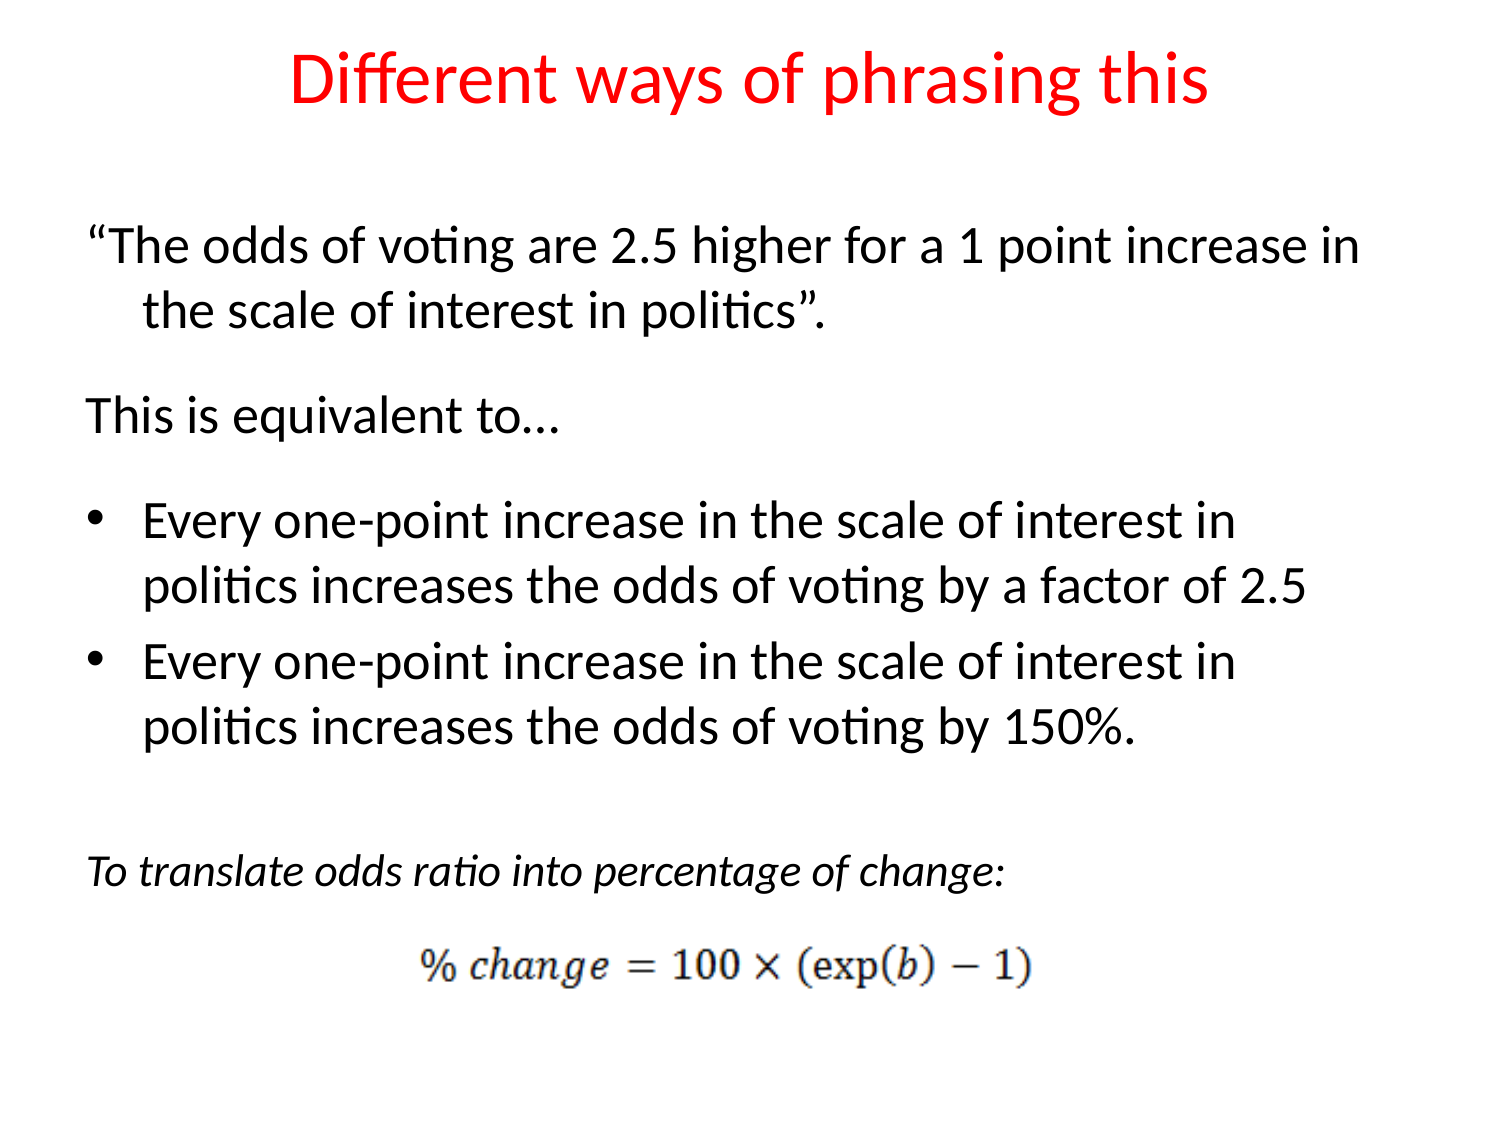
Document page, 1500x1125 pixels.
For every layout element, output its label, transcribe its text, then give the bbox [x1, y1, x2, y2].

picture [401, 881, 1052, 1053]
title Different ways of phrasing this [75, 1, 1425, 147]
list “The odds of voting are 2.5 higher for a 1 point increase in the scale of interest in politics”. This is equivalent to… Every one-point increase in the scale of interest in politics increases the odds of voting by a factor of 2.5 Every one-point increase in the scale of interest in politics increases the odds of voting by 150%. To translate odds ratio into percentage of change: [70, 202, 1421, 1065]
